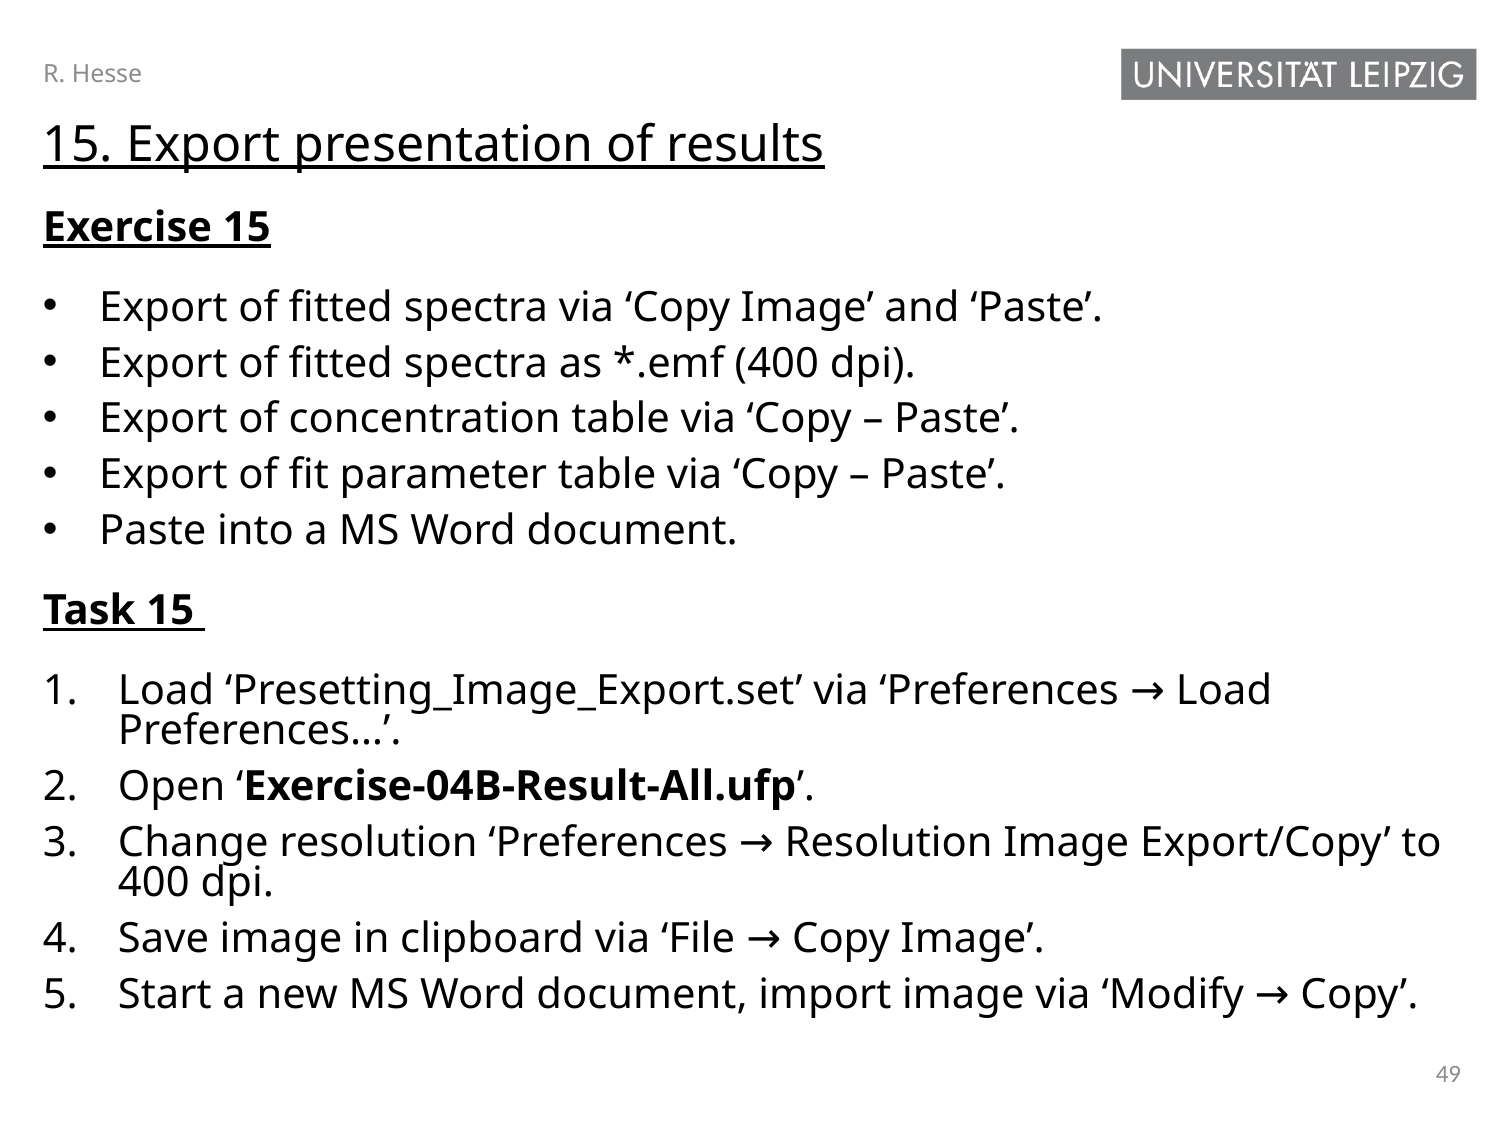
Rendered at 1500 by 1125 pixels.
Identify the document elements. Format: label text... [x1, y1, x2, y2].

text_box 15. Export presentation of results [28, 104, 1477, 179]
text_box Exercise 15 Export of fitted spectra via ‘Copy Image’ and ‘Paste’. Export of fitted spectra as *.emf (400 dpi). Export of concentration table via ‘Copy – Paste’. Export of fit parameter table via ‘Copy – Paste’. Paste into a MS Word document. Task 15 Load ‘Presetting_Image_Export.set’ via ‘Preferences → Load Preferences…’. Open ‘Exercise-04B-Result-All.ufp’. Change resolution ‘Preferences → Resolution Image Export/Copy’ to 400 dpi. Save image in clipboard via ‘File → Copy Image’. Start a new MS Word document, import image via ‘Modify → Copy’. [28, 201, 1477, 1064]
picture [1410, 48, 1477, 100]
slide_number 49 [1291, 1064, 1477, 1103]
footer R. Hesse [28, 44, 1410, 104]
